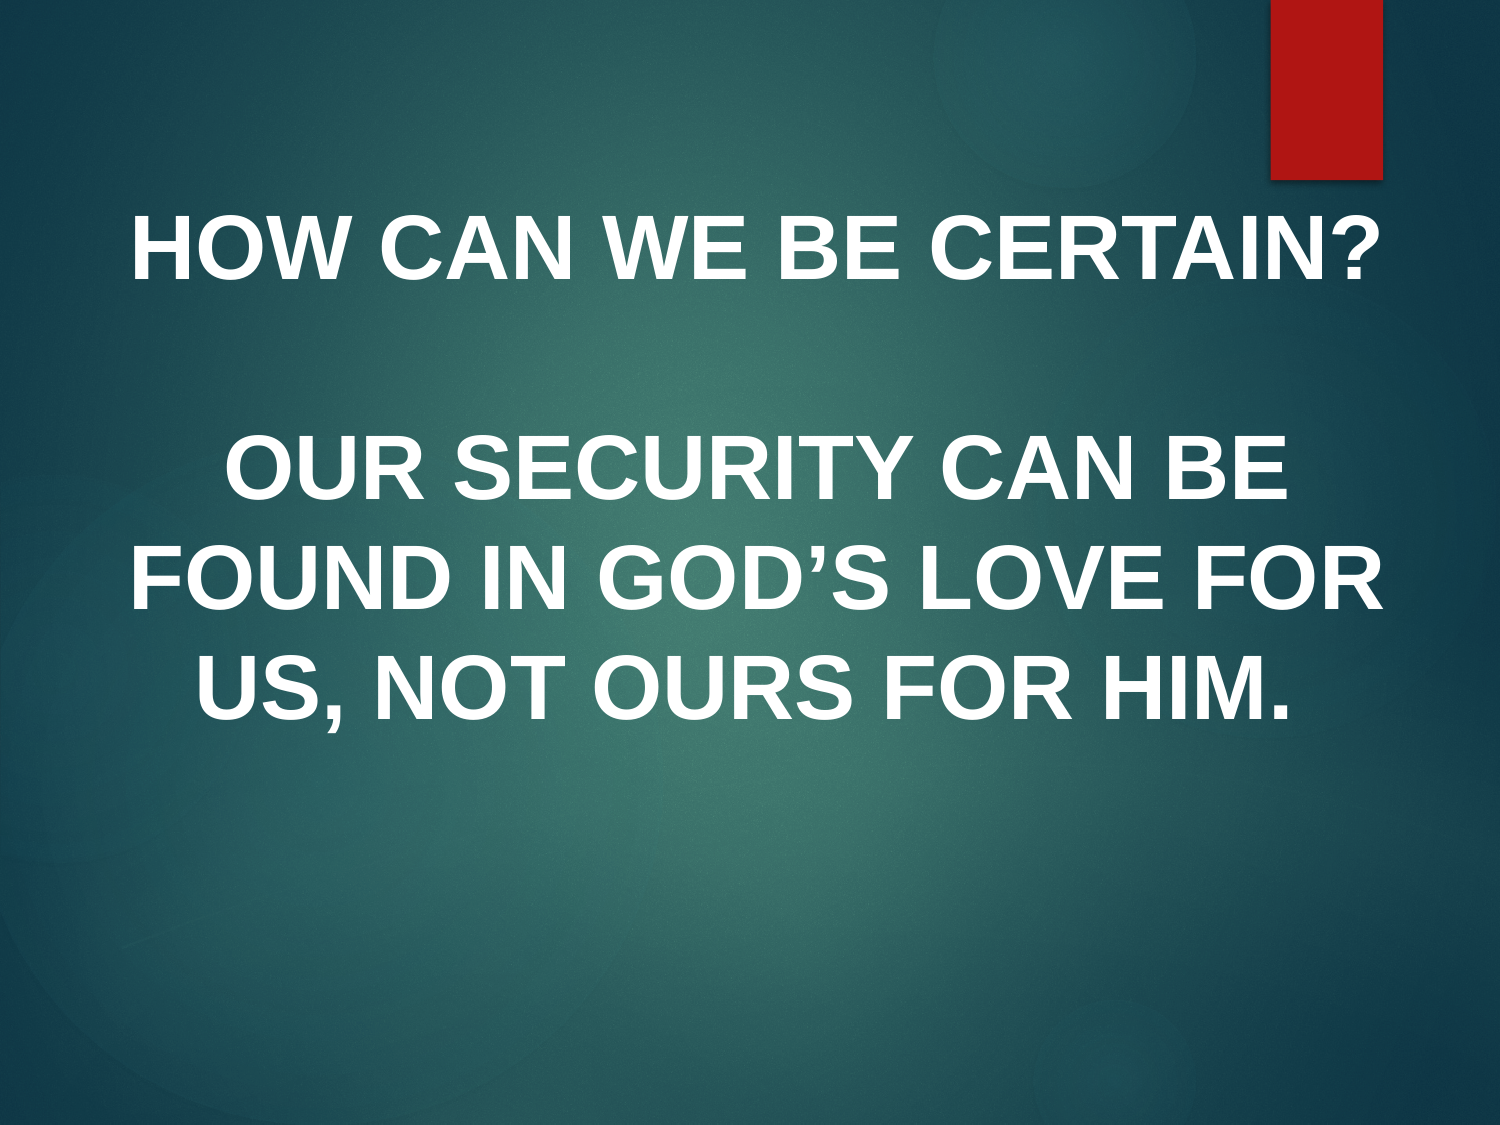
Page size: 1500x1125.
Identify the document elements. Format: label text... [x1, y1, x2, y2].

text_box HOW CAN WE BE CERTAIN? OUR SECURITY CAN BE FOUND IN GOD’S LOVE FOR US, NOT OURS FOR HIM. [104, 180, 1411, 855]
